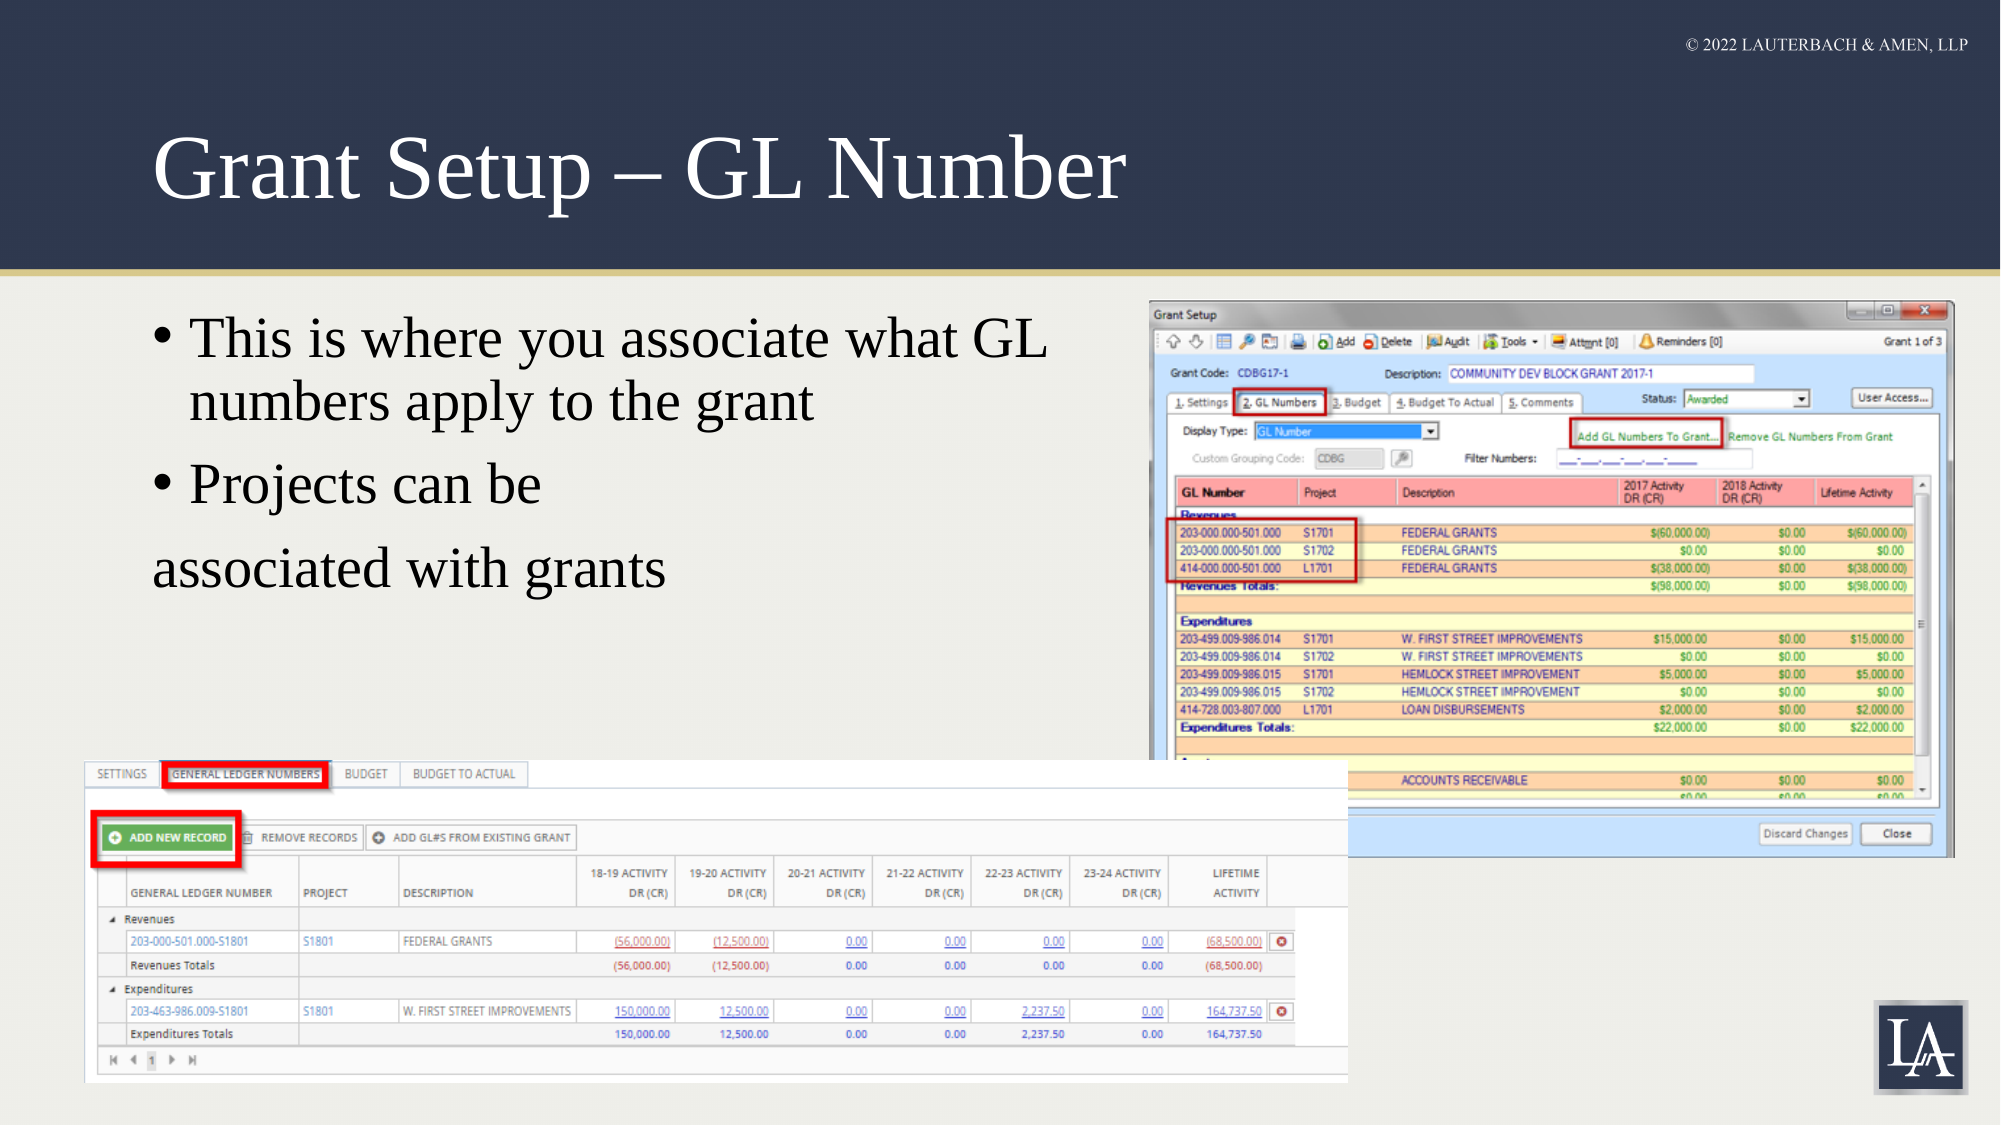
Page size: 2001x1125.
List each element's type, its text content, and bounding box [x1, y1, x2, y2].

picture [0, 0, 2001, 1125]
list This is where you associate what GL numbers apply to the grant Projects can be associated with grants [137, 299, 1149, 661]
title Grant Setup – GL Number [137, 59, 1863, 278]
